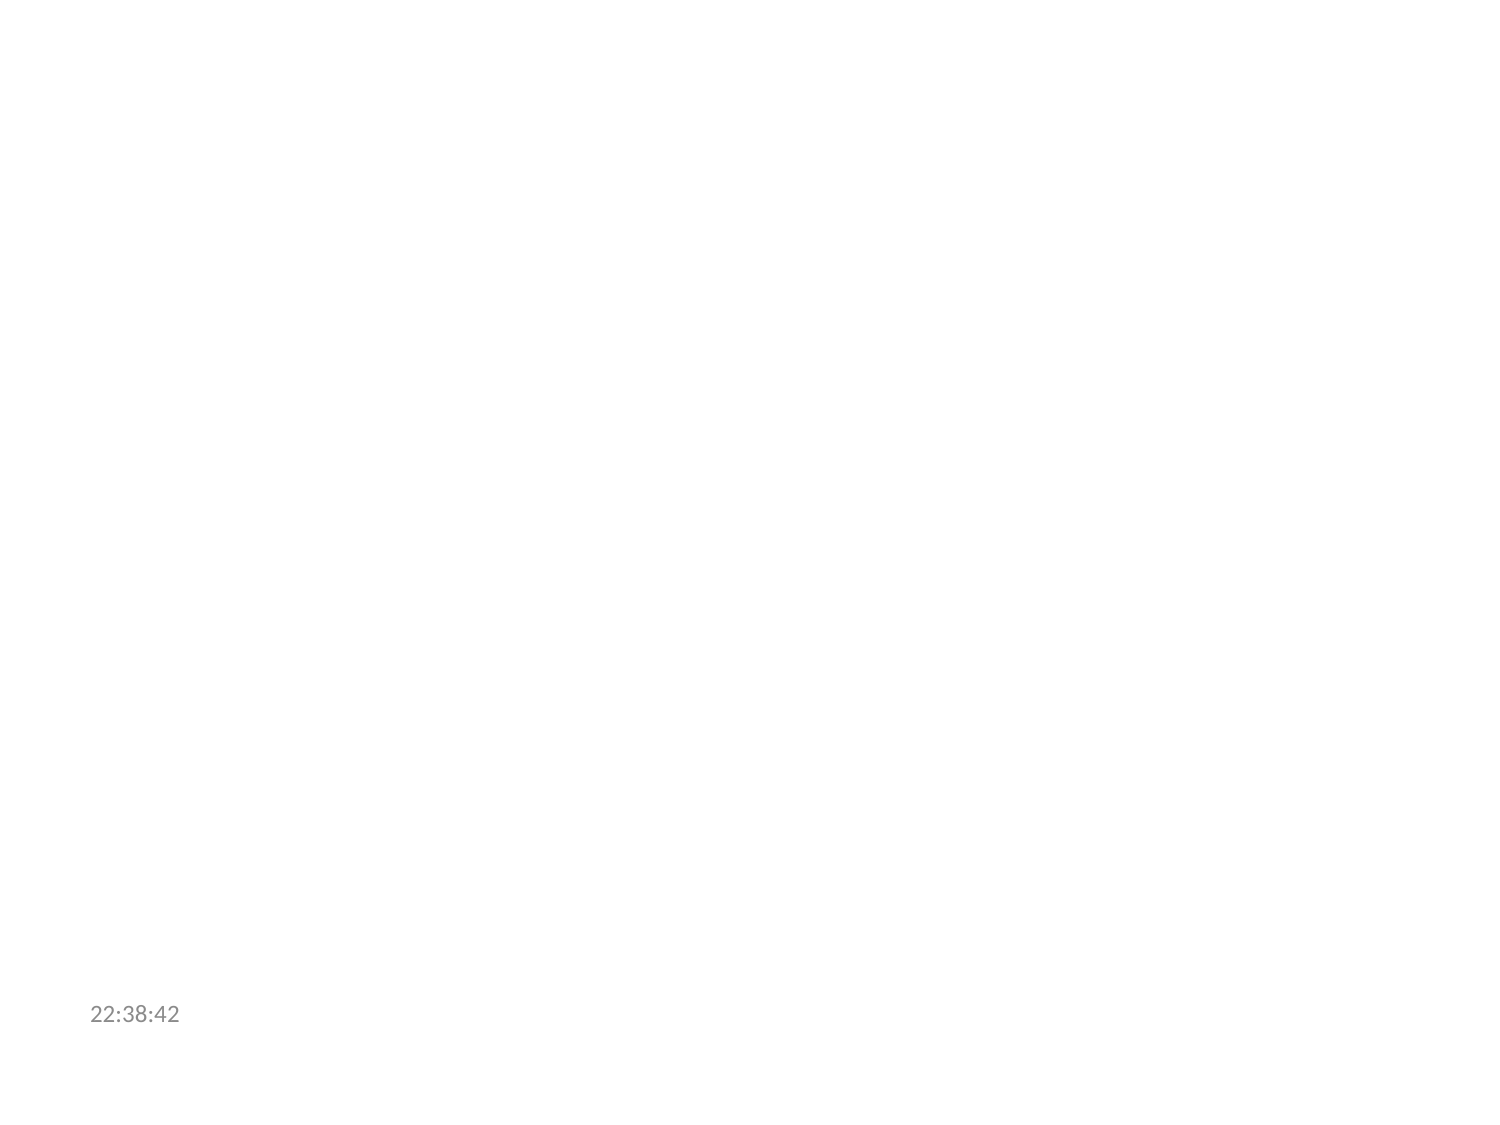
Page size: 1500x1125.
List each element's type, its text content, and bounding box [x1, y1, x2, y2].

text_box 15:35:09 [75, 982, 425, 1043]
